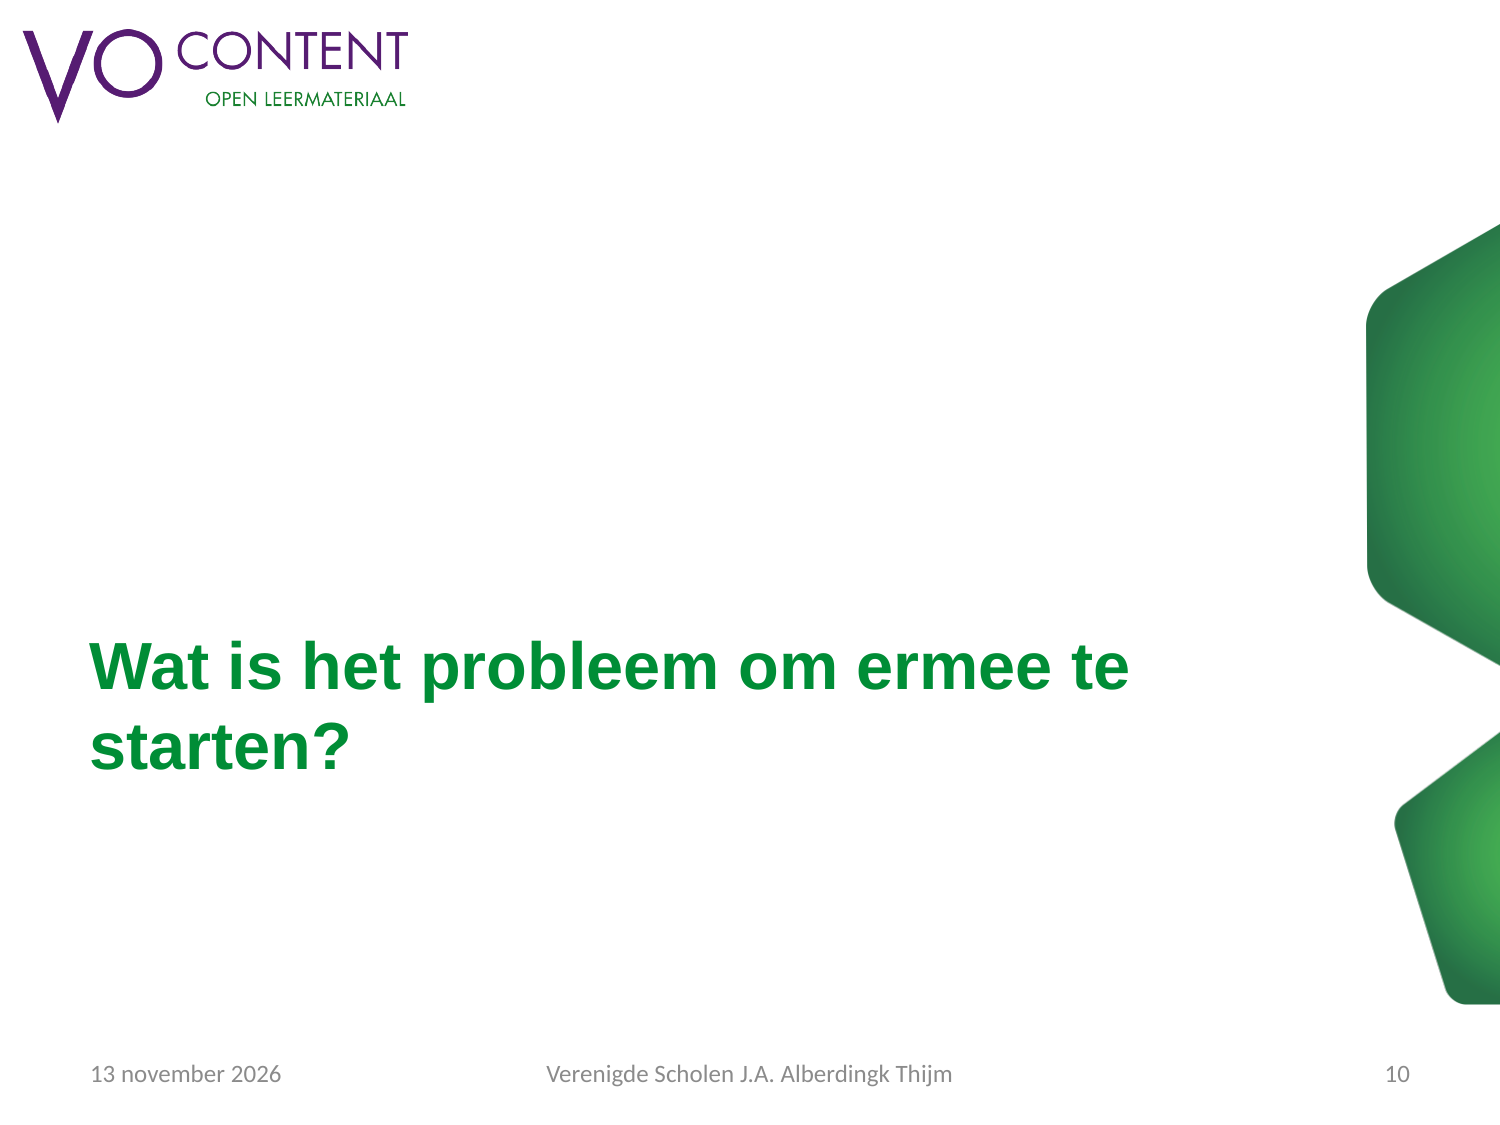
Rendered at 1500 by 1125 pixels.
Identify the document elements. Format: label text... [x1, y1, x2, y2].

picture [1366, 222, 1500, 1005]
footer Verenigde Scholen J.A. Alberdingk Thijm [512, 1042, 988, 1103]
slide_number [75, 1042, 425, 1103]
list Wat is het probleem om ermee te starten? [75, 615, 1239, 947]
picture [22, 29, 408, 124]
slide_number 10 [1074, 1042, 1425, 1103]
